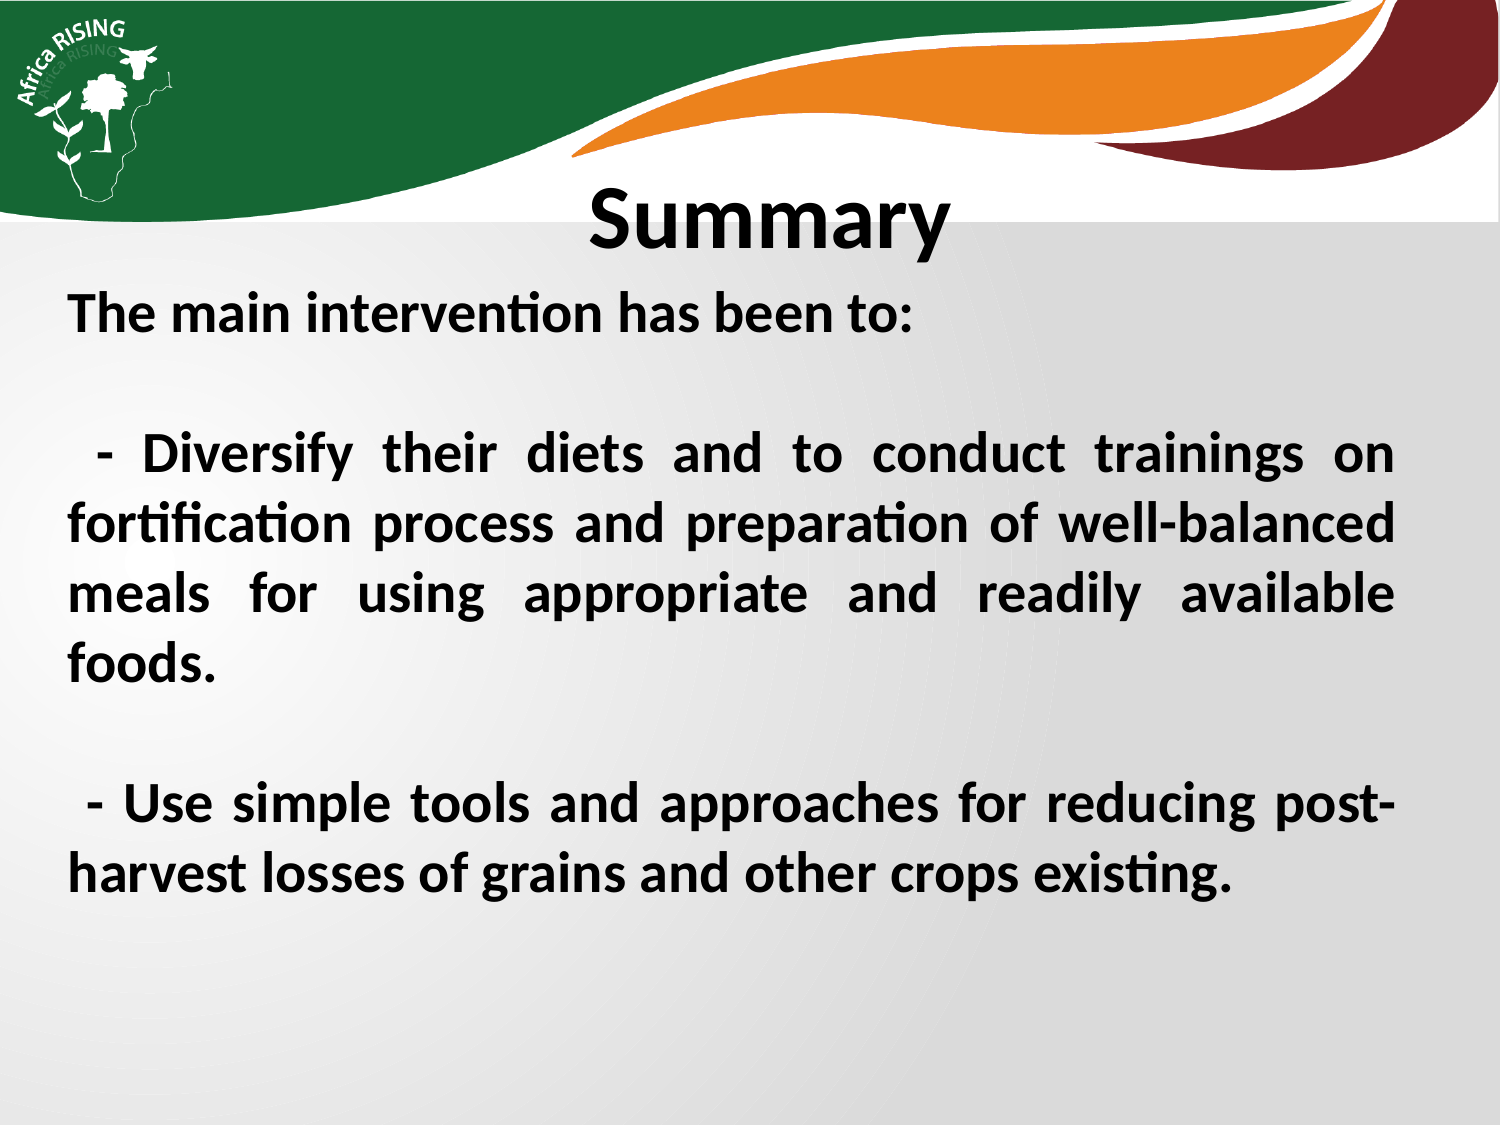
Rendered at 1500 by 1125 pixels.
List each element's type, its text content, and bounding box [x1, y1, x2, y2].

text_box The main intervention has been to: - Diversify their diets and to conduct trainings on fortification process and preparation of well-balanced meals for using appropriate and readily available foods. - Use simple tools and approaches for reducing post-harvest losses of grains and other crops existing. [53, 267, 1412, 912]
list Summary [123, 149, 1399, 267]
picture [0, 0, 1499, 222]
